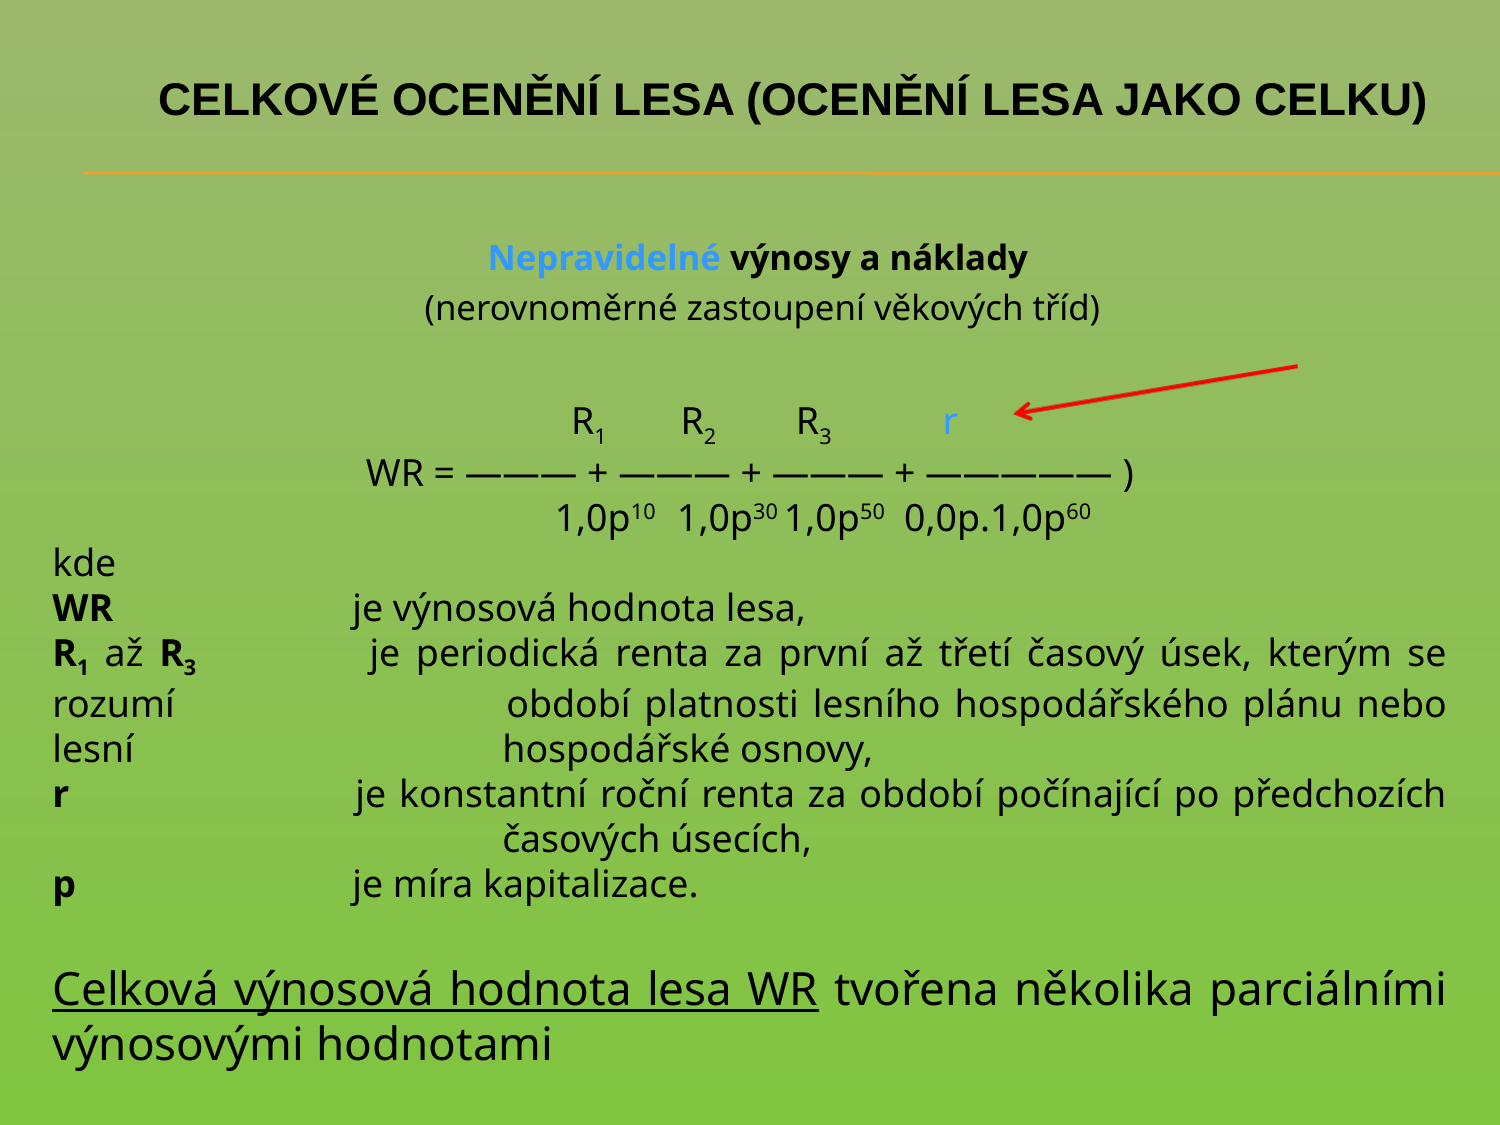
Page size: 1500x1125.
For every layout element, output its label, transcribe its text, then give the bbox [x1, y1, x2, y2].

text_box [49, 190, 1475, 279]
text_box R1 R2 R3 r WR = ——— + ——— + ——— + ————— ) 1,0p10 1,0p30 1,0p50 0,0p.1,0p60 kde WR je výnosová hodnota lesa, R1 až R3 je periodická renta za první až třetí časový úsek, kterým se rozumí období platnosti lesního hospodářského plánu nebo lesní hospodářské osnovy, r je konstantní roční renta za období počínající po předchozích časových úsecích, p je míra kapitalizace. Celková výnosová hodnota lesa WR tvořena několika parciálními výnosovými hodnotami [37, 334, 1463, 1125]
picture [993, 364, 1298, 433]
list Nepravidelné výnosy a náklady (nerovnoměrné zastoupení věkových tříd) [50, 279, 1475, 335]
title CELKOVÉ OCENĚNÍ LESA (OCENĚNÍ LESA JAKO CELKU) [50, 19, 1475, 175]
